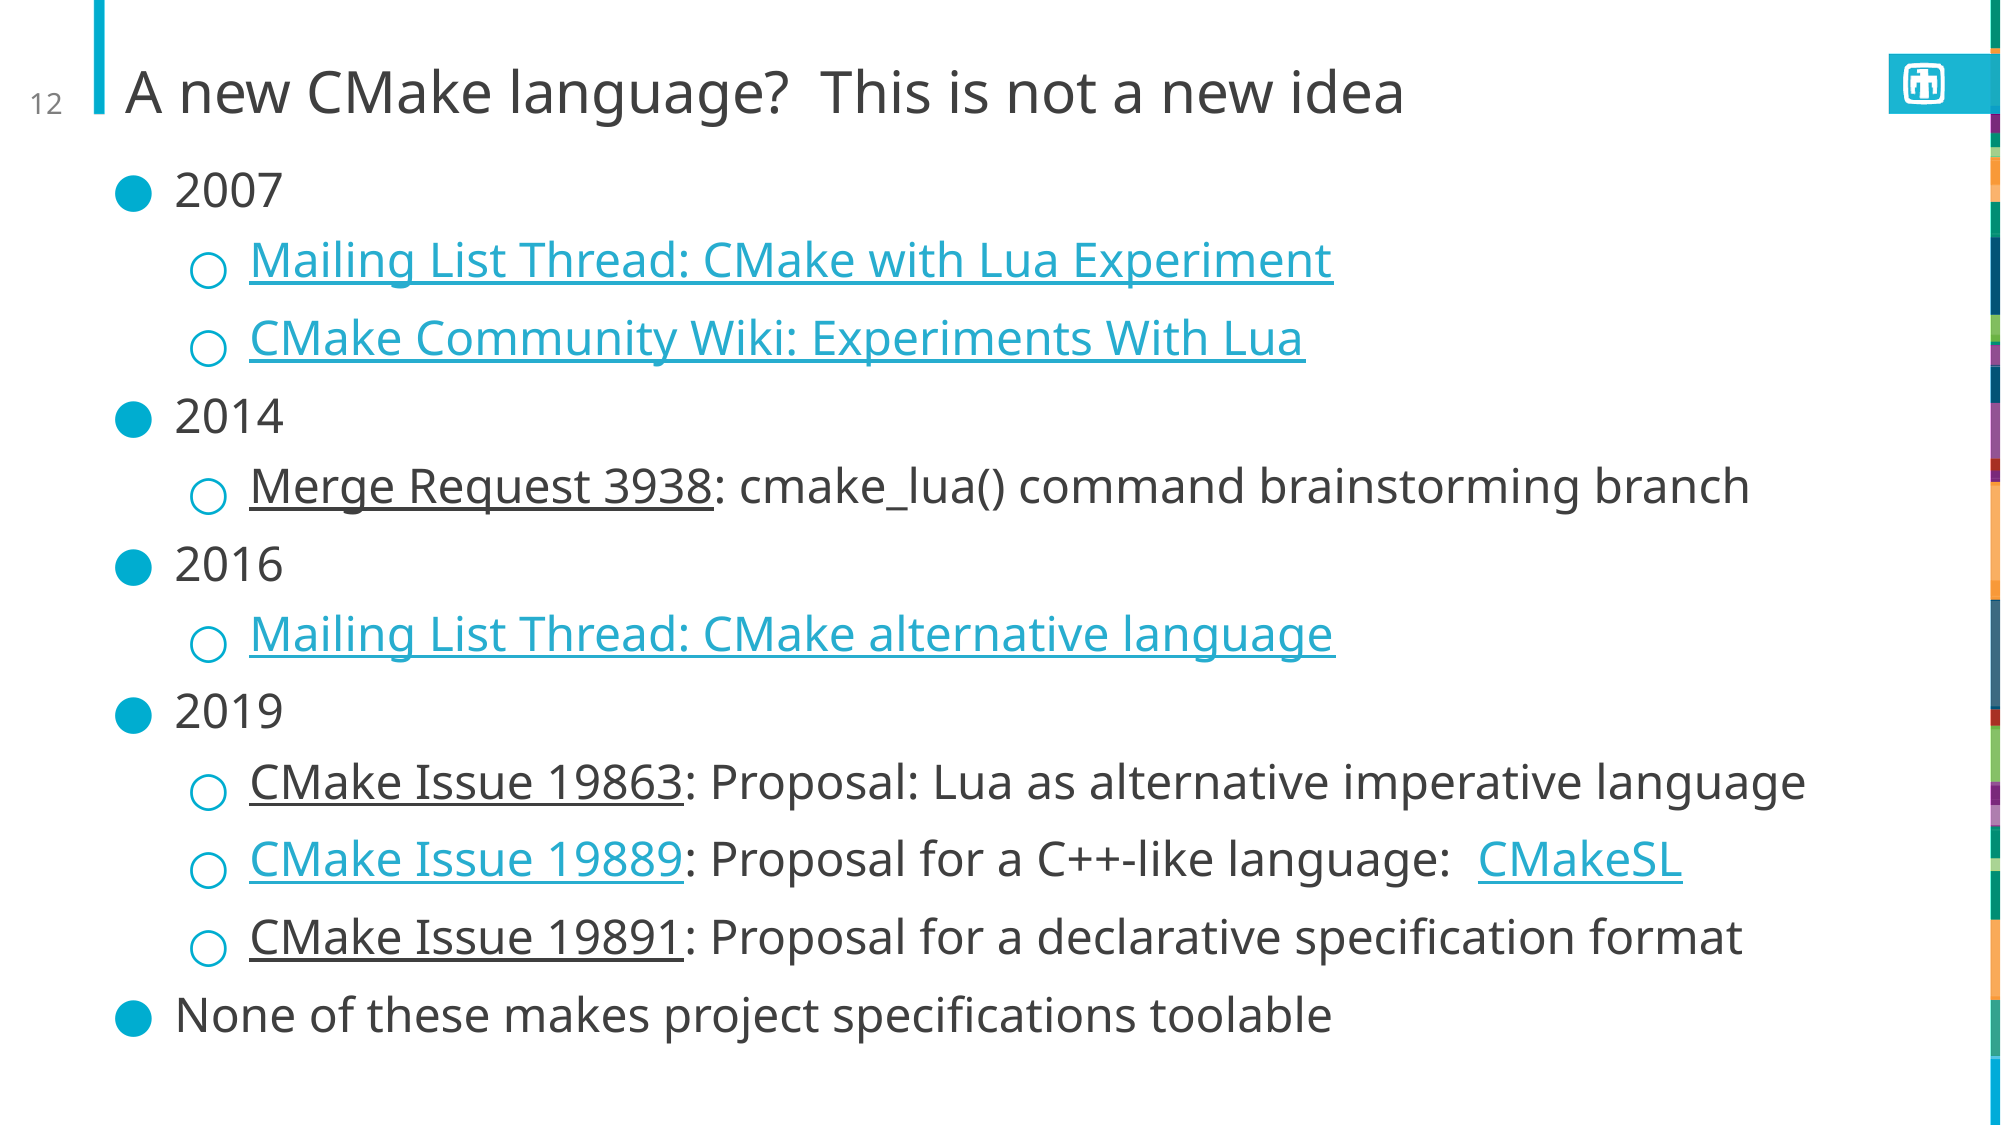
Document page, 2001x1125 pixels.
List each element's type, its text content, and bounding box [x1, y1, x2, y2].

title A new CMake language? This is not a new idea [118, 58, 1838, 152]
slide_number 12 [0, 58, 92, 153]
picture [0, 0, 2001, 1125]
list 2007 Mailing List Thread: CMake with Lua Experiment CMake Community Wiki: Experiments With Lua 2014 Merge Request 3938: cmake_lua() command brainstorming branch 2016 Mailing List Thread: CMake alternative language 2019 CMake Issue 19863: Proposal: Lua as alternative imperative language CMake Issue 19889: Proposal for a C++-like language: CMakeSL CMake Issue 19891: Proposal for a declarative specification format None of these makes project specifications toolable [91, 152, 1922, 1083]
